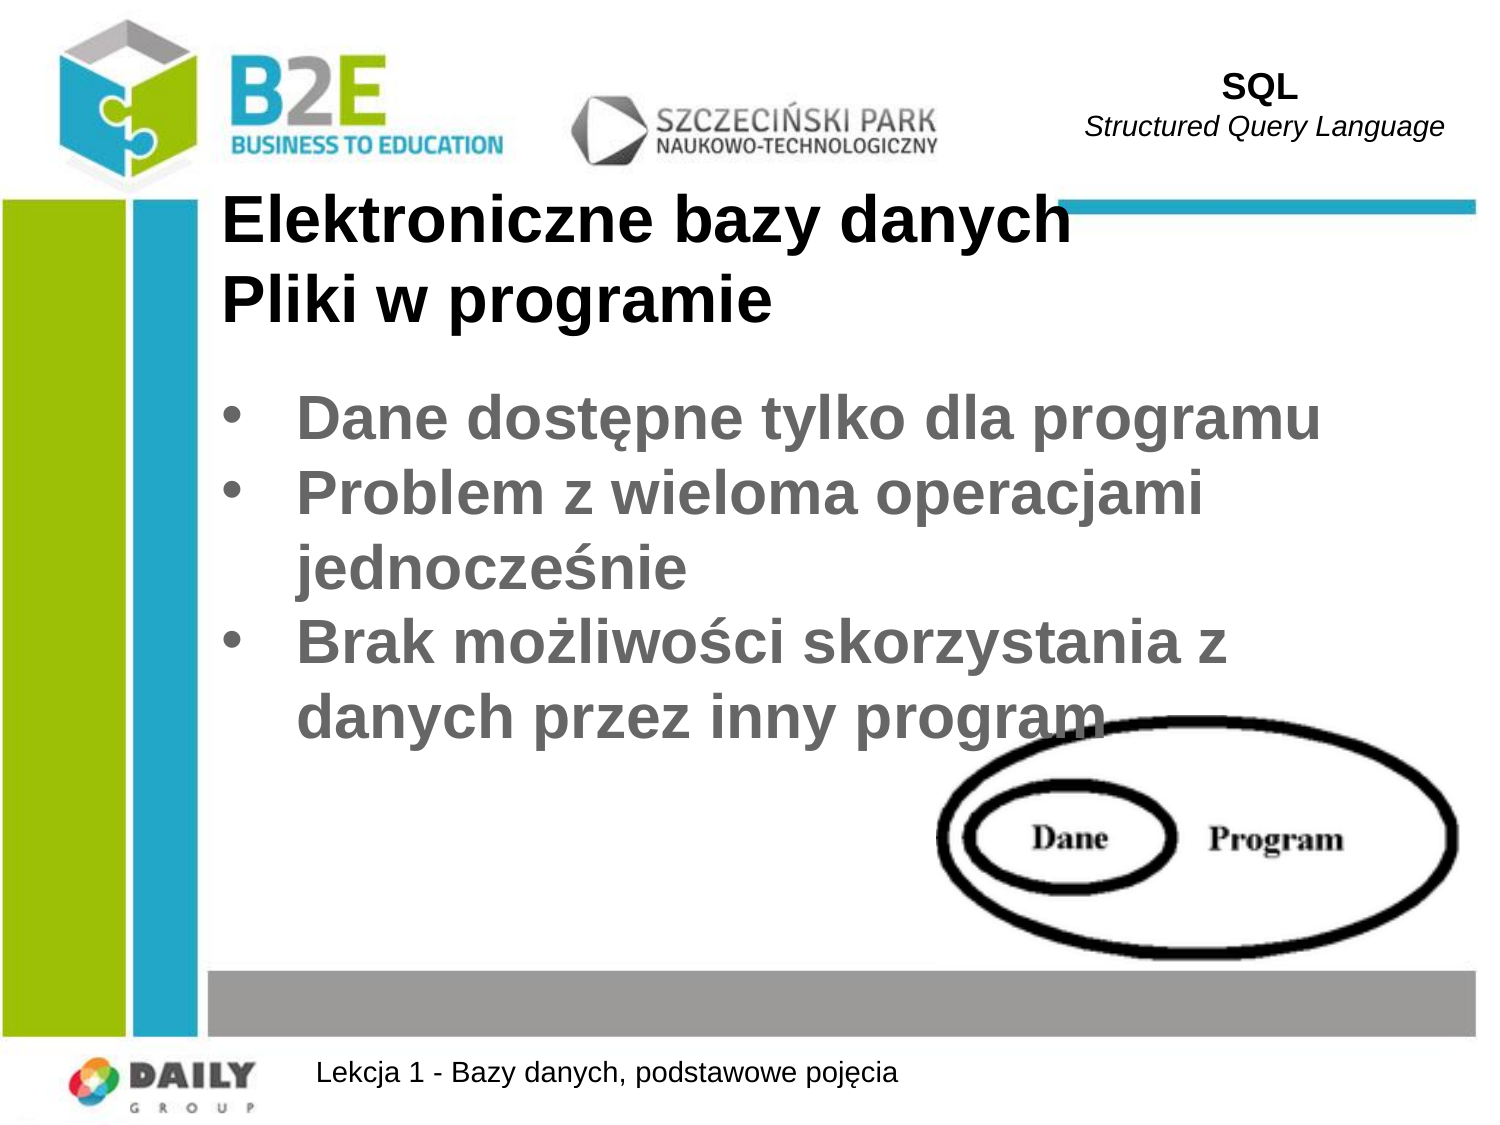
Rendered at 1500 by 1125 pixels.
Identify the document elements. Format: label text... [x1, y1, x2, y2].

text_box Lekcja 1 - Bazy danych, podstawowe pojęcia [301, 1046, 1034, 1096]
title Elektroniczne bazy danych Pliki w programie [206, 150, 1400, 352]
subtitle Dane dostępne tylko dla programu Problem z wieloma operacjami jednocześnie Brak możliwości skorzystania z danych przez inny program [206, 361, 1462, 965]
text_box SQL Structured Query Language [1069, 54, 1461, 150]
picture [0, 0, 1500, 1125]
